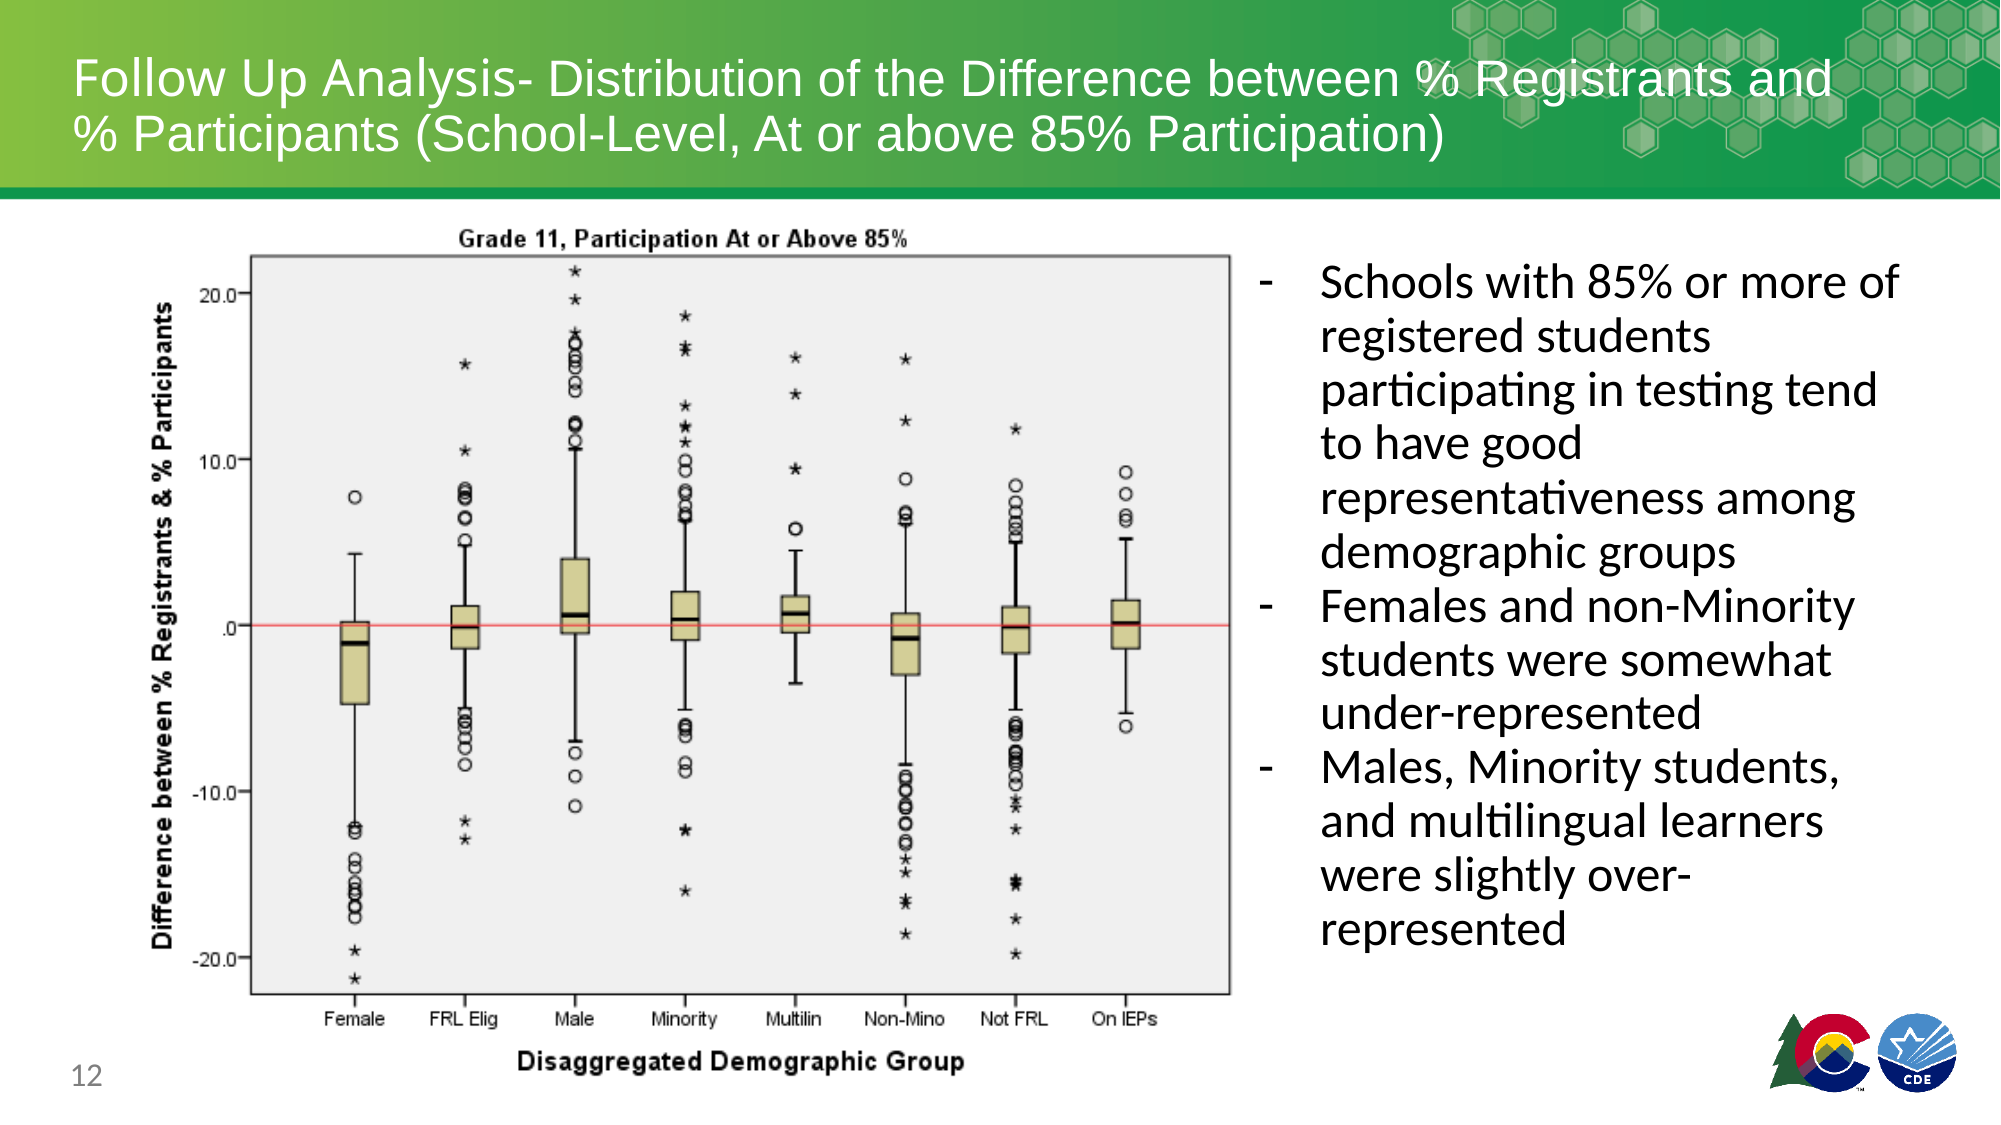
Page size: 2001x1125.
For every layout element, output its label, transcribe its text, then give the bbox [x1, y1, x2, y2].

picture [1768, 1012, 1957, 1093]
list Schools with 85% or more of registered students participating in testing tend to have good representativeness among demographic groups Females and non-Minority students were somewhat under-represented Males, Minority students, and multilingual learners were slightly over-represented [1250, 254, 1921, 969]
slide_number 12 [54, 1042, 114, 1103]
picture [119, 201, 1246, 1103]
title Follow Up Analysis- Distribution of the Difference between % Registrants and % Participants (School-Level, At or above 85% Participation) [72, 33, 1836, 182]
picture [0, 0, 2000, 200]
